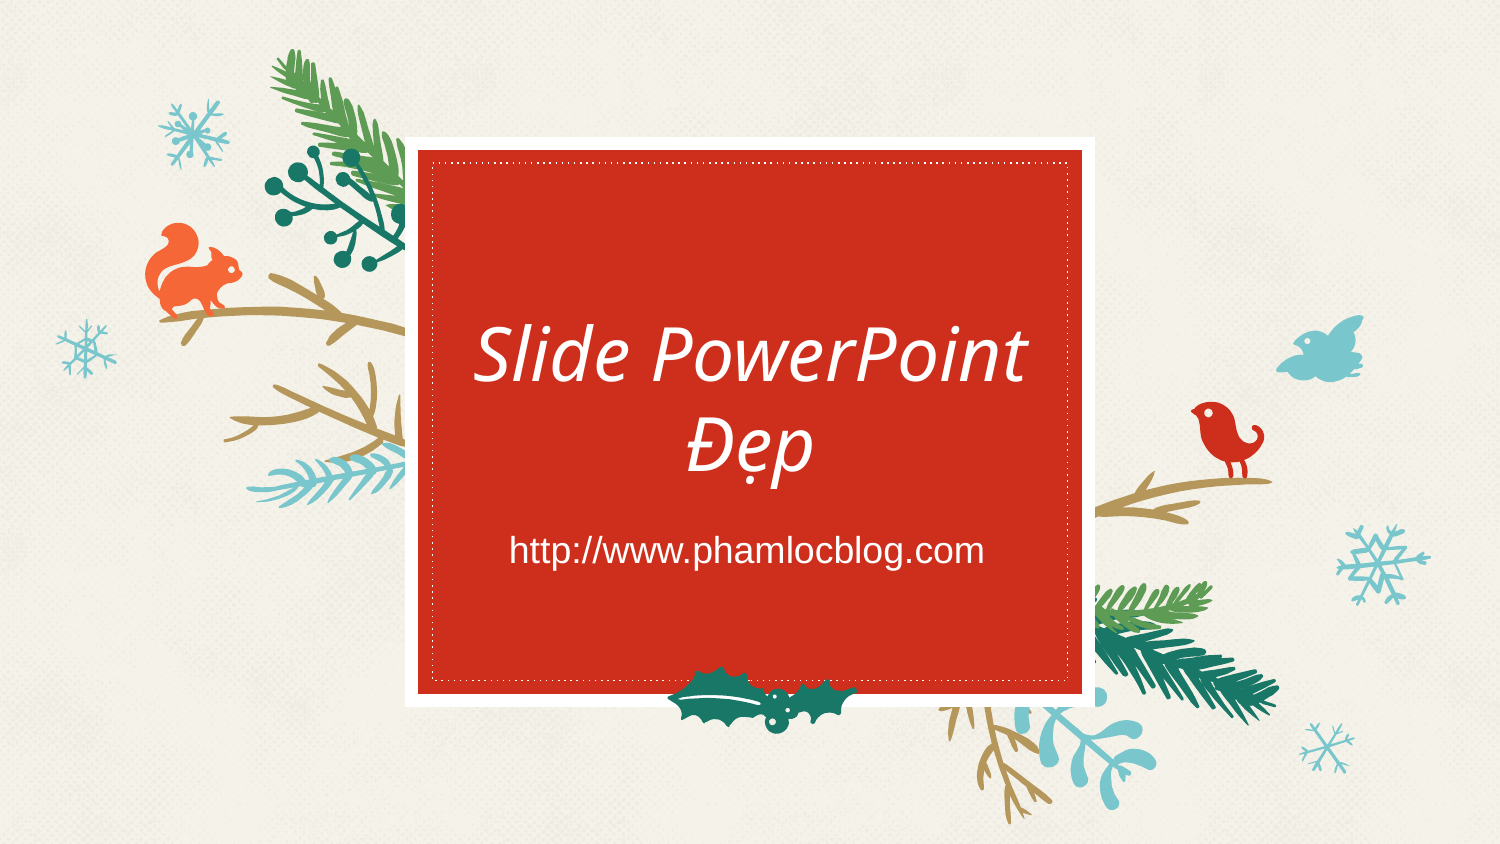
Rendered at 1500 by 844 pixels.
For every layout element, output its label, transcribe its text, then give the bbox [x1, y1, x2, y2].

title Slide PowerPoint Đẹp [432, 300, 1070, 493]
picture [0, 0, 1500, 844]
text_box http://www.phamlocblog.com [494, 518, 1016, 579]
